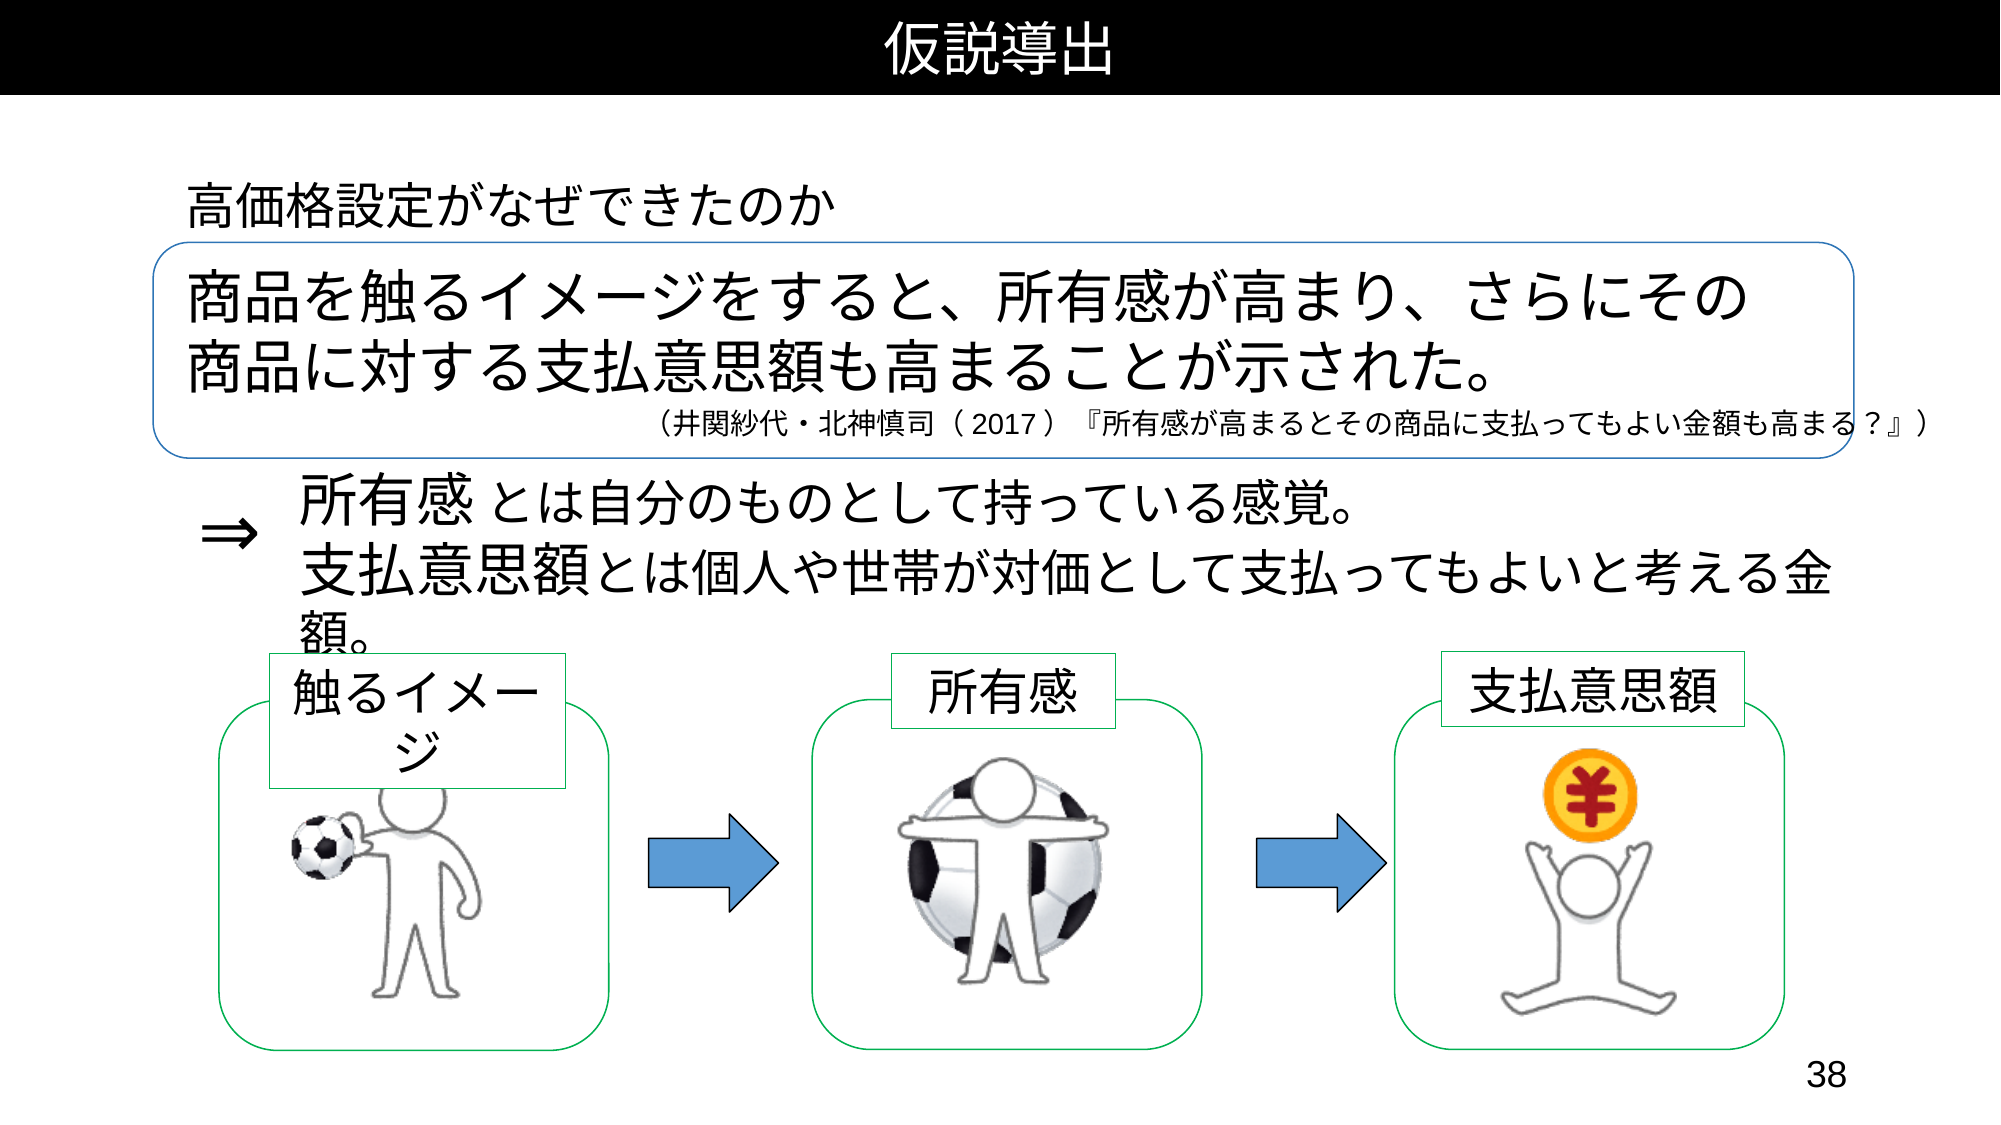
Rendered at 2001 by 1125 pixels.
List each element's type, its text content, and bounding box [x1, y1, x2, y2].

picture [289, 762, 517, 1003]
text_box [1256, 813, 1387, 913]
text_box [648, 813, 779, 913]
text_box ⇒ [183, 475, 301, 581]
text_box [812, 699, 1202, 1050]
text_box [218, 701, 609, 1051]
text_box （井関紗代・北神慎司（2017）『所有感が高まるとその商品に支払ってもよい金額も高まる？』） [628, 397, 1962, 448]
text_box [153, 242, 1854, 459]
picture [895, 753, 1114, 990]
text_box 支払意思額 [1441, 651, 1745, 727]
text_box 仮説導出 [0, 0, 2000, 95]
text_box 所有感 [891, 653, 1116, 729]
text_box 触るイメージ [269, 653, 566, 789]
slide_number 38 [1412, 1042, 1863, 1103]
text_box [1394, 700, 1785, 1042]
text_box 高価格設定がなぜできたのか [170, 167, 1210, 243]
text_box 所有感 とは自分のものとして持っている感覚。 支払意思額とは個人や世帯が対価として支払ってもよいと考える金額。 [284, 455, 1932, 670]
picture [1491, 746, 1688, 1026]
